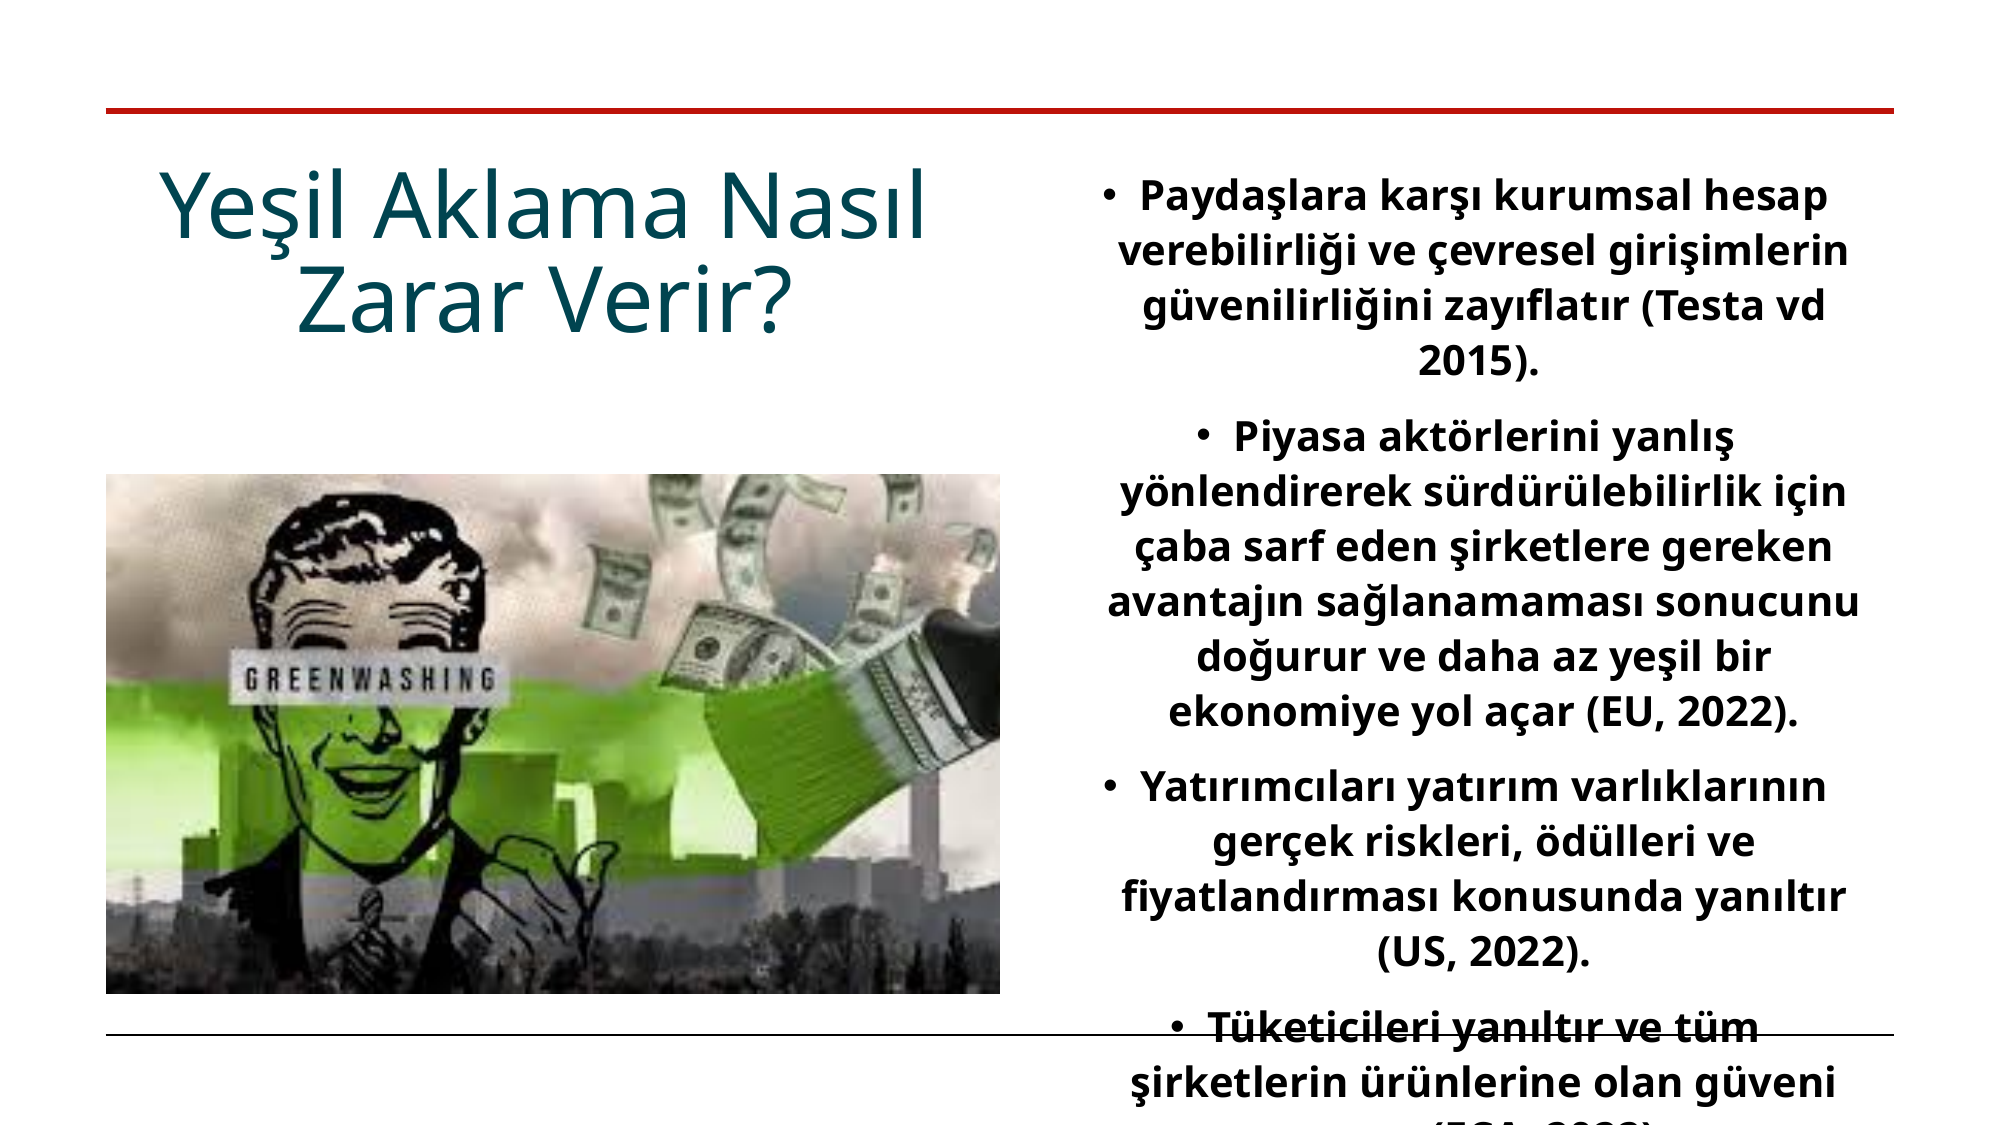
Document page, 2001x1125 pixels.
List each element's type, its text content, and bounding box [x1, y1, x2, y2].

picture [106, 474, 1000, 994]
title Yeşil Aklama Nasıl Zarar Verir? [90, 156, 1000, 431]
list Paydaşlara karşı kurumsal hesap verebilirliği ve çevresel girişimlerin güvenilirliğini zayıflatır (Testa vd 2015). Piyasa aktörlerini yanlış yönlendirerek sürdürülebilirlik için çaba sarf eden şirketlere gereken avantajın sağlanamaması sonucunu doğurur ve daha az yeşil bir ekonomiye yol açar (EU, 2022). Yatırımcıları yatırım varlıklarının gerçek riskleri, ödülleri ve fiyatlandırması konusunda yanıltır (US, 2022). Tüketicileri yanıltır ve tüm şirketlerin ürünlerine olan güveni sarsar (FCA, 2022). [1040, 156, 1891, 994]
